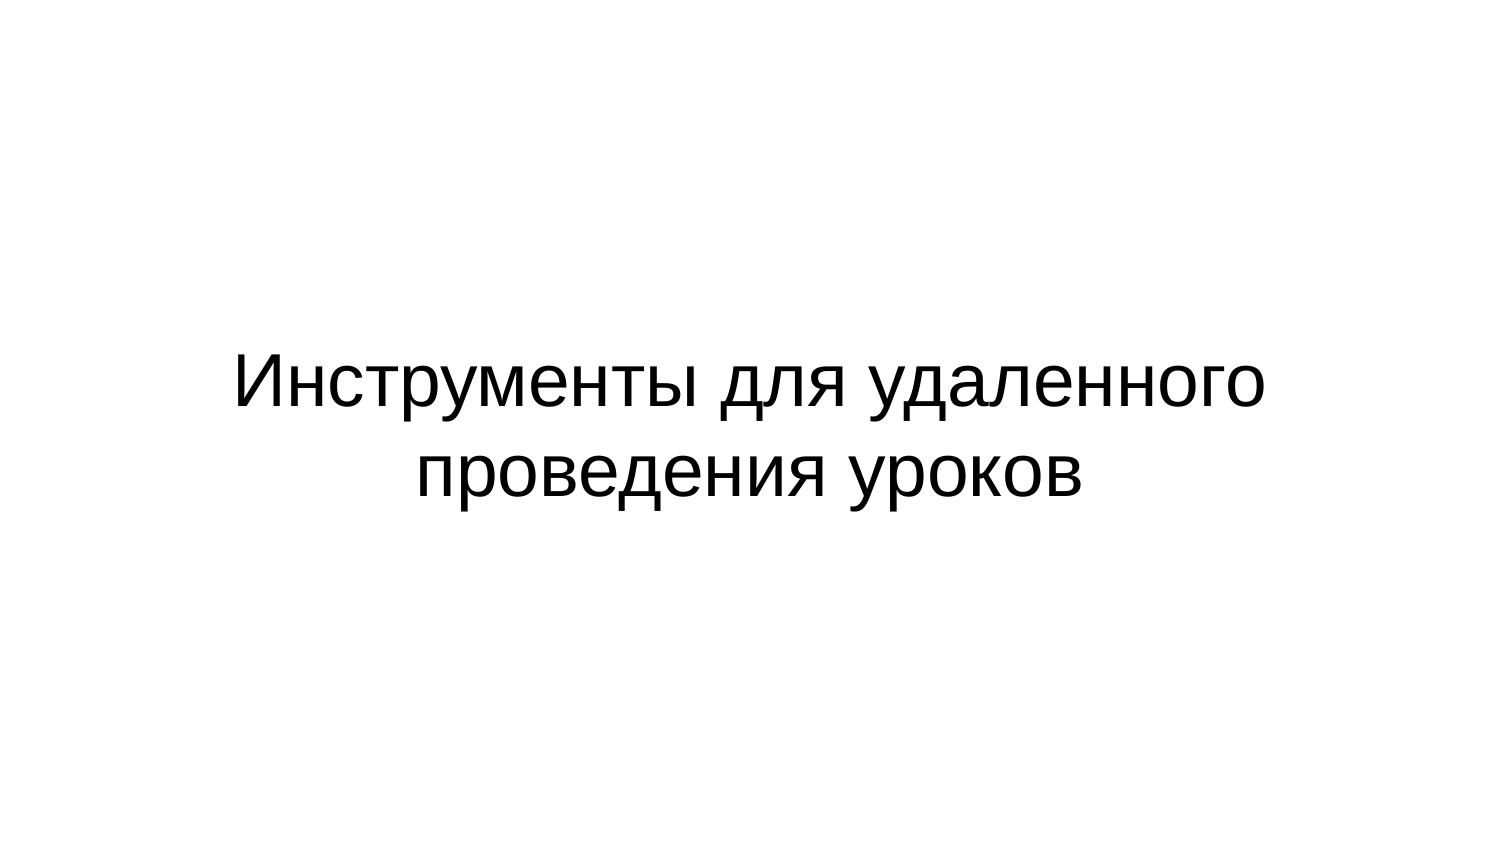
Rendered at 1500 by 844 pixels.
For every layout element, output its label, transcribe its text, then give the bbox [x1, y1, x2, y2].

title Инструменты для удаленного проведения уроков [51, 352, 1449, 491]
